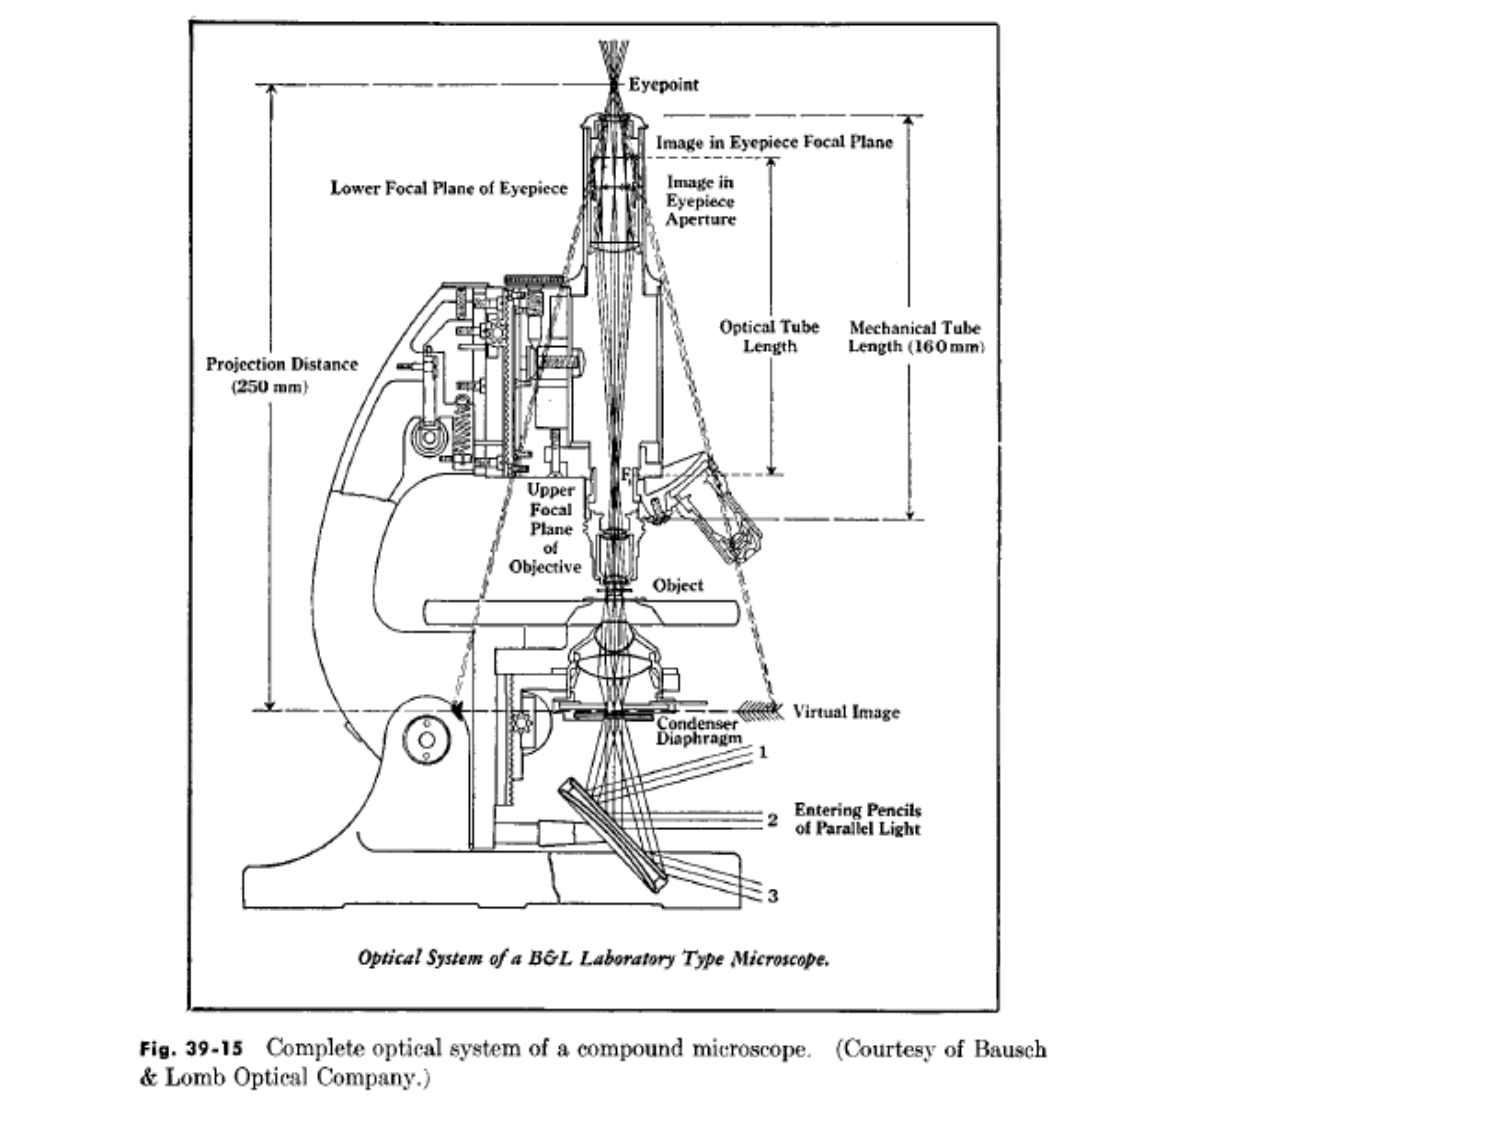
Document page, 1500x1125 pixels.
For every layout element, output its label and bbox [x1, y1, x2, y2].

picture [124, 0, 1063, 1101]
